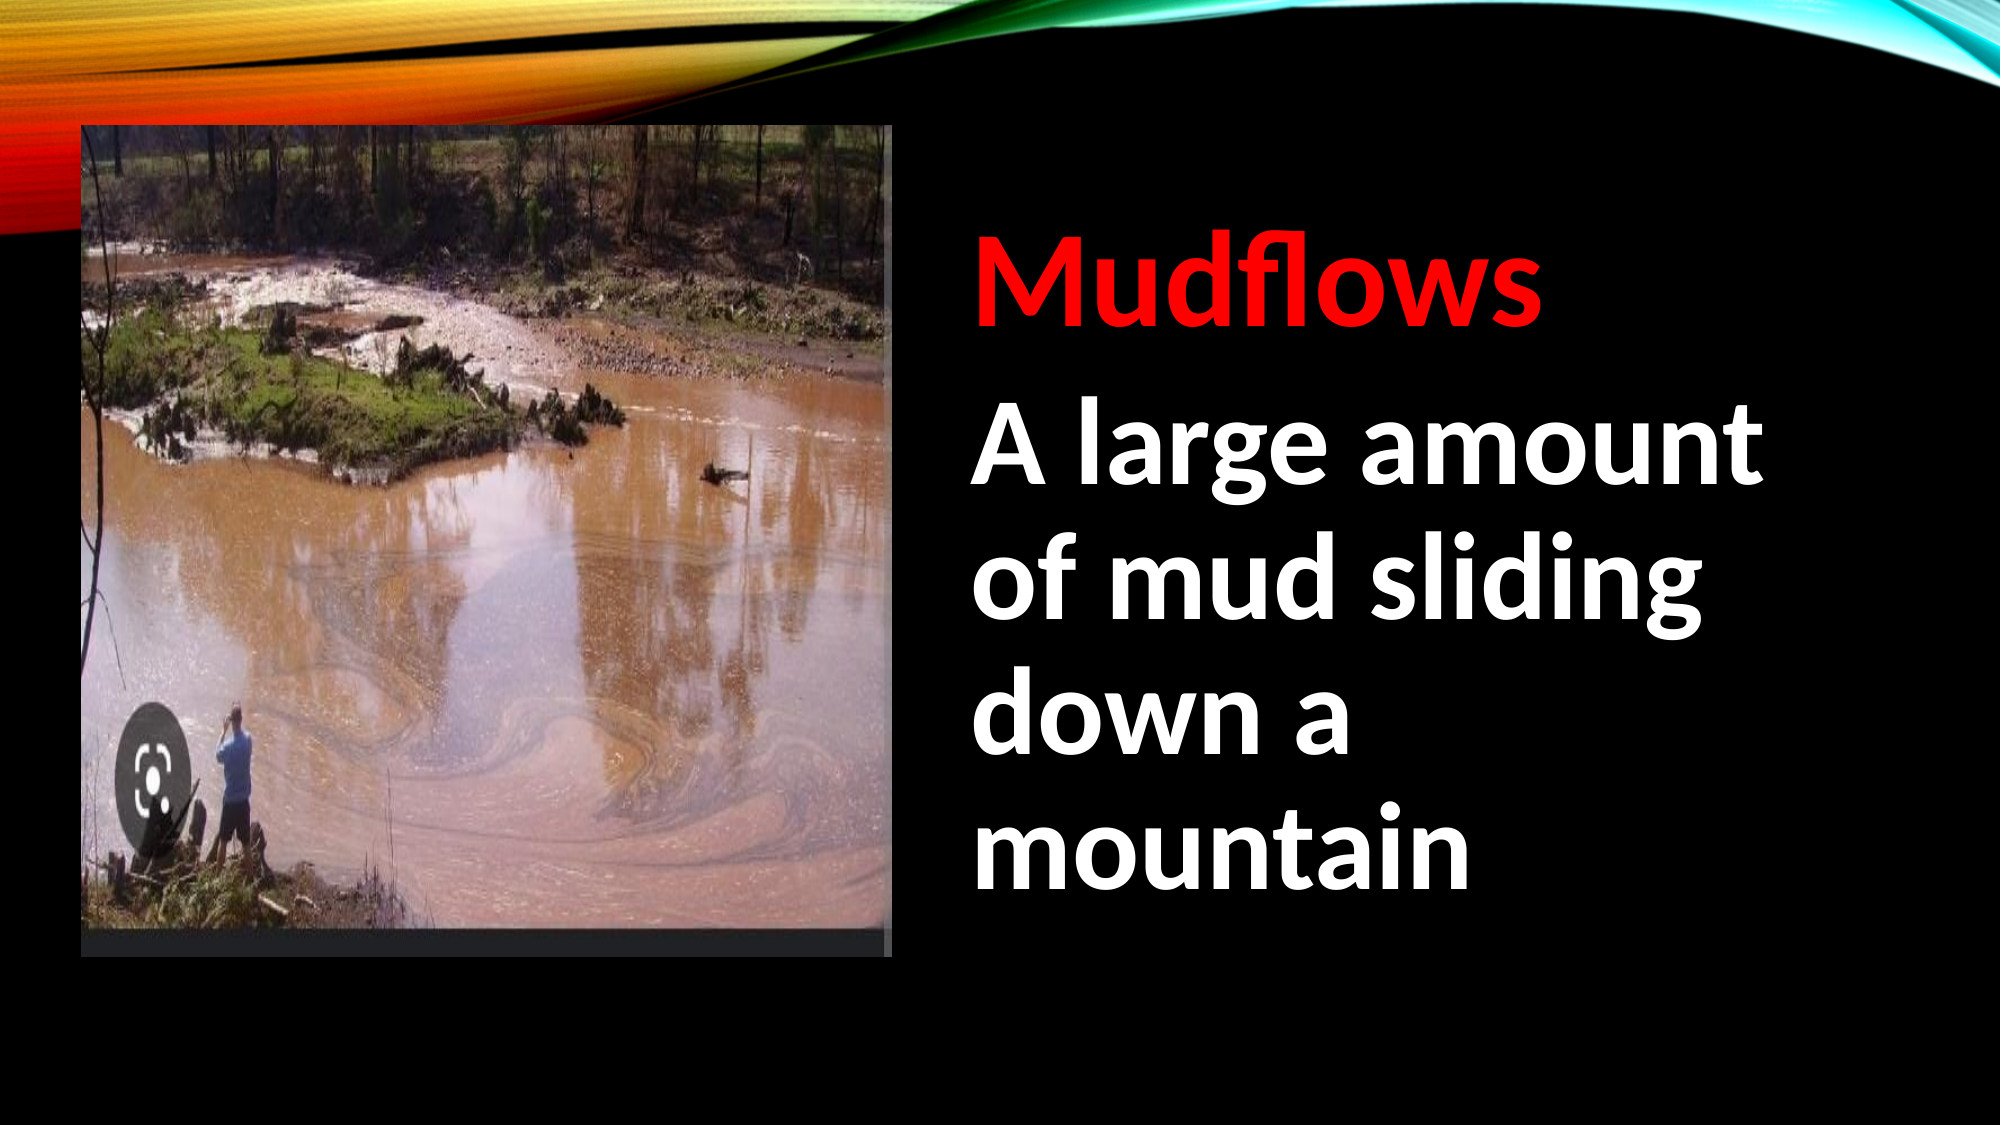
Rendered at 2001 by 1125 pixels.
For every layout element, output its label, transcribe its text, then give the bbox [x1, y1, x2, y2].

picture [0, 0, 2000, 957]
list Mudflows A large amount of mud sliding down a mountain [955, 200, 1888, 1050]
